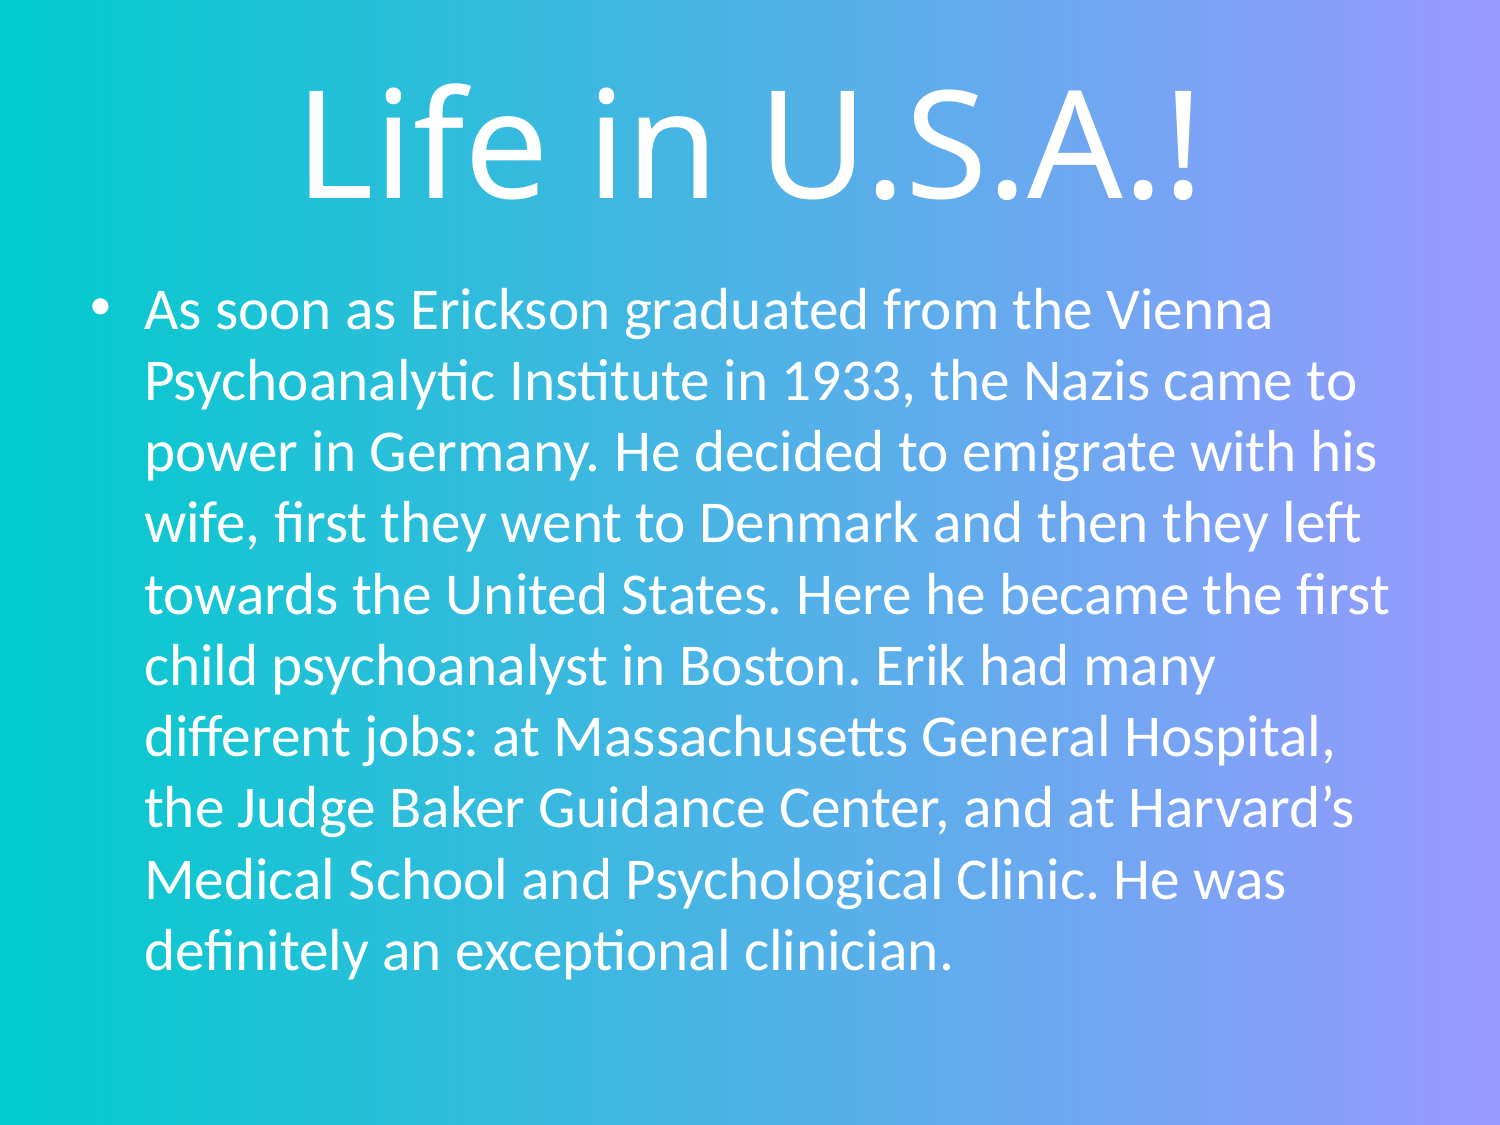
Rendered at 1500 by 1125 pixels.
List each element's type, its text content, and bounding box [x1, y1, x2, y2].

title Life in U.S.A.! [75, 45, 1425, 233]
list As soon as Erickson graduated from the Vienna Psychoanalytic Institute in 1933, the Nazis came to power in Germany. He decided to emigrate with his wife, first they went to Denmark and then they left towards the United States. Here he became the first child psychoanalyst in Boston. Erik had many different jobs: at Massachusetts General Hospital, the Judge Baker Guidance Center, and at Harvard’s Medical School and Psychological Clinic. He was definitely an exceptional clinician. [75, 262, 1425, 1005]
